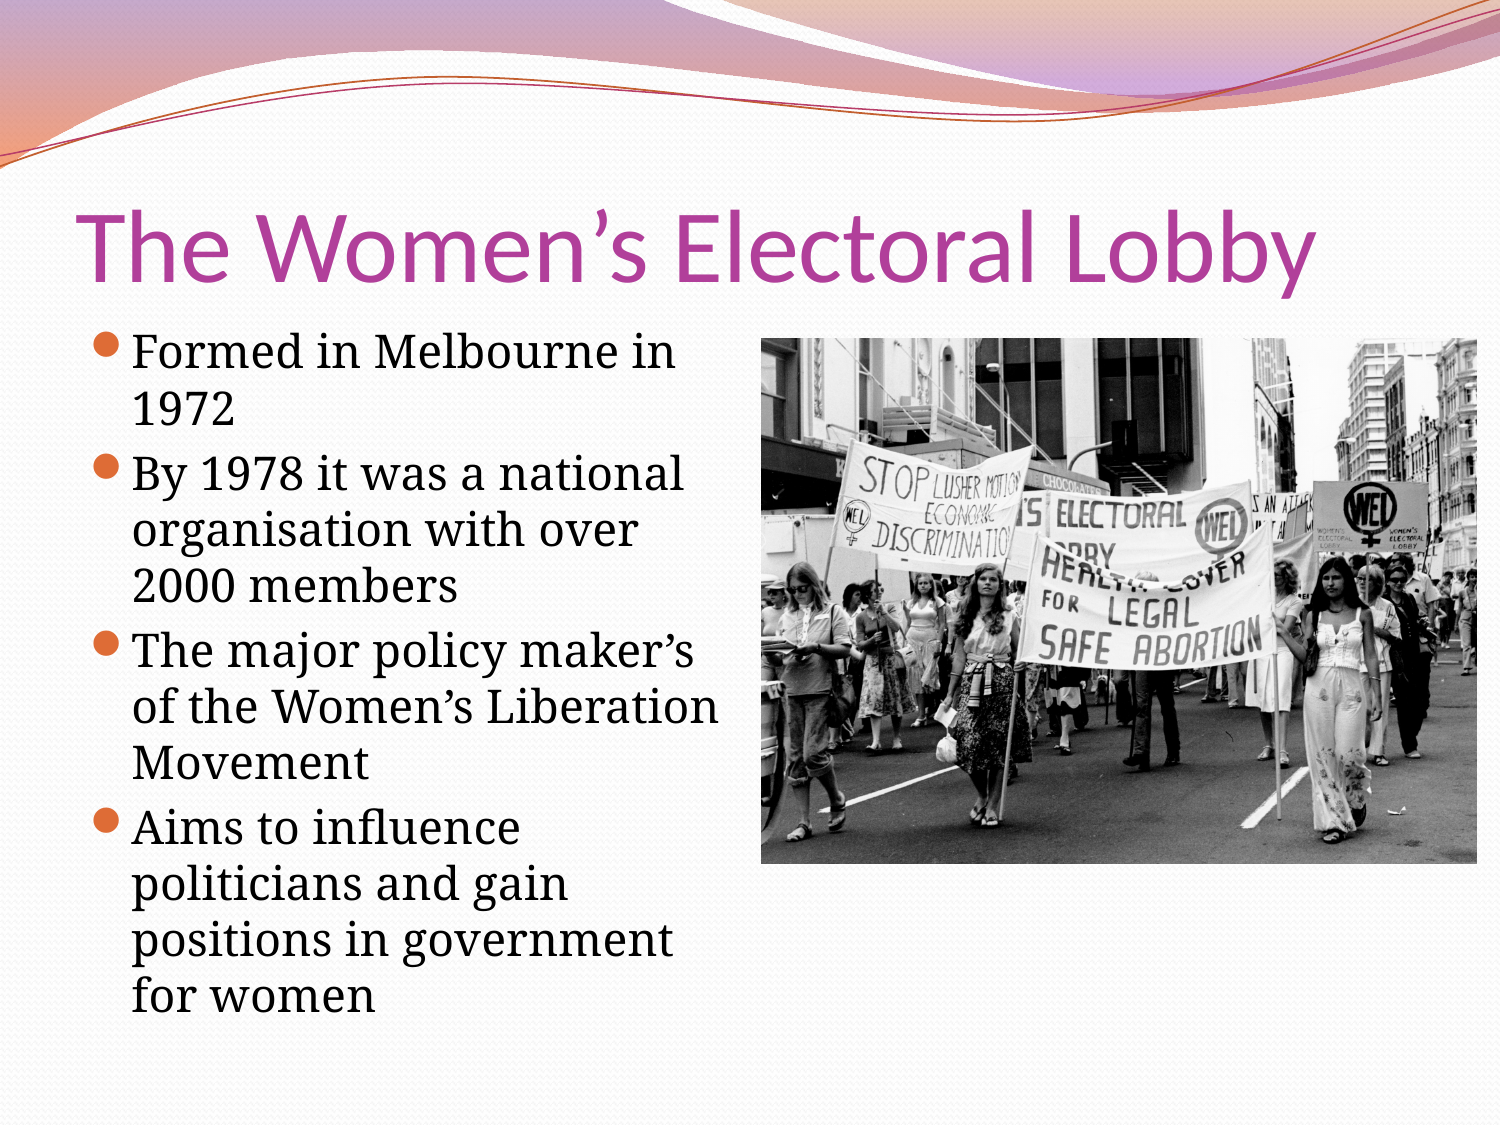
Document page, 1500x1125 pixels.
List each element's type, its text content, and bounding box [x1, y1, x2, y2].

list Formed in Melbourne in 1972 By 1978 it was a national organisation with over 2000 members The major policy maker’s of the Women’s Liberation Movement Aims to influence politicians and gain positions in government for women [75, 314, 738, 1043]
title The Women’s Electoral Lobby [75, 115, 1425, 303]
picture [761, 337, 1477, 864]
